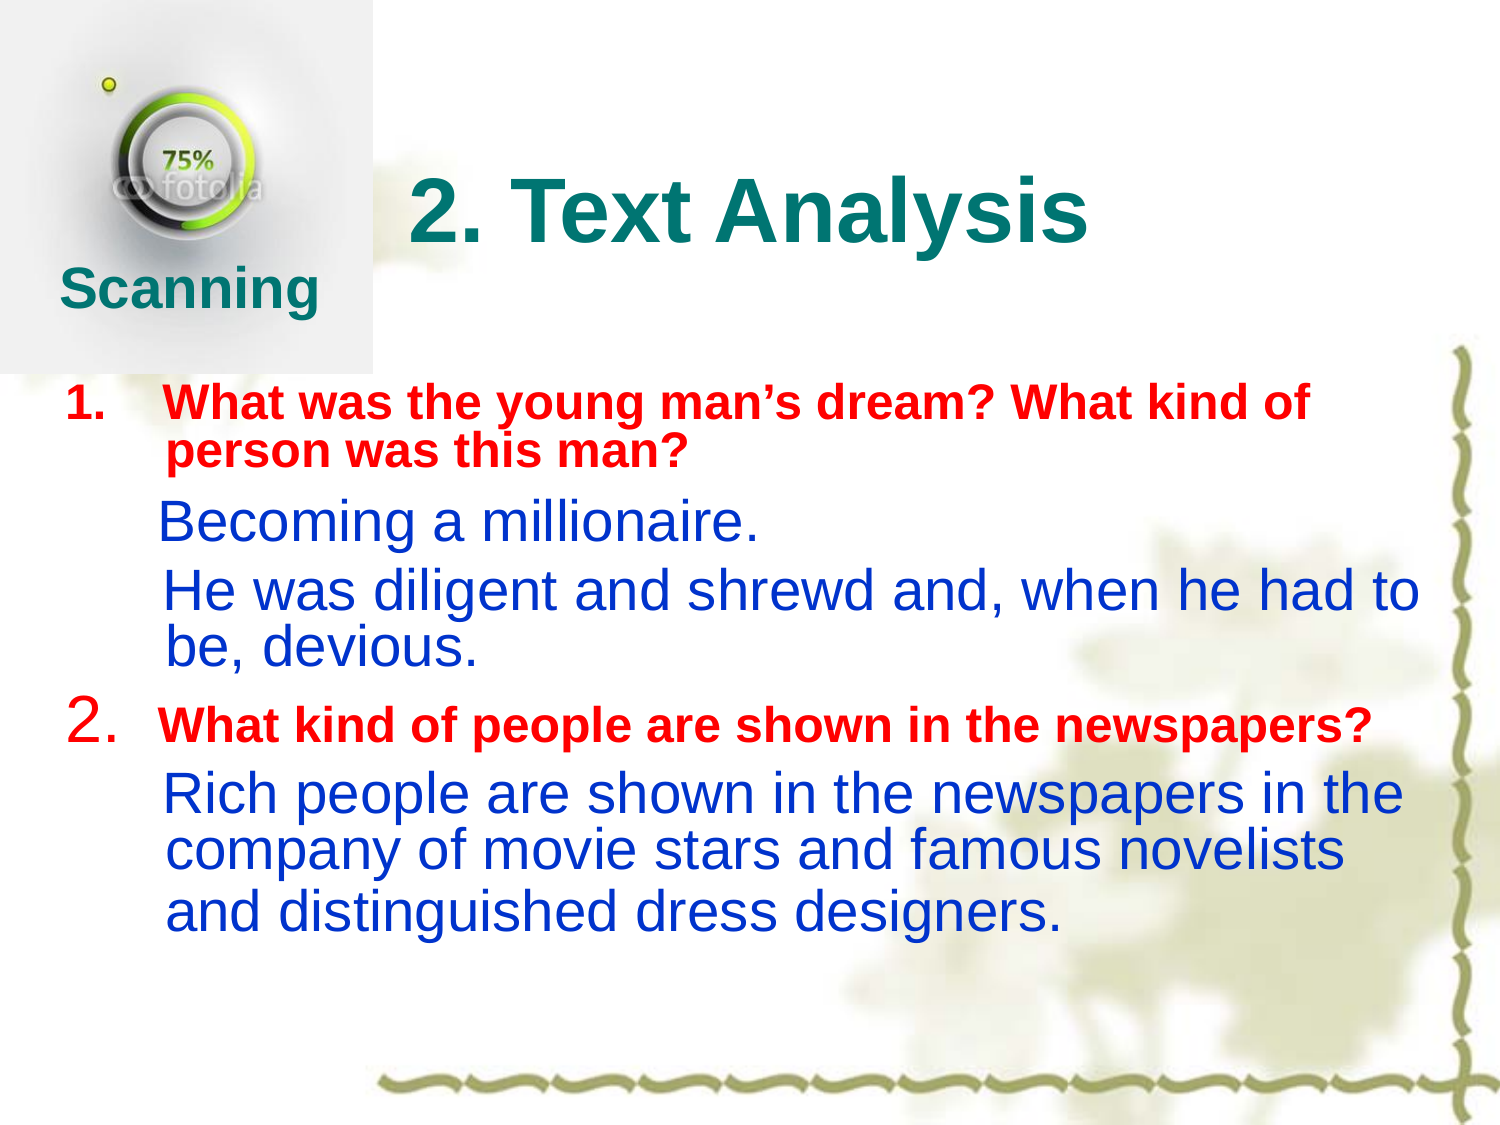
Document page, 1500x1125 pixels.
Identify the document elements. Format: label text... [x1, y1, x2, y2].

picture [0, 0, 1500, 1125]
title 2. Text Analysis [376, 112, 1451, 301]
list 1. What was the young man’s dream? What kind of person was this man? Becoming a millionaire. He was diligent and shrewd and, when he had to be, devious. 2. What kind of people are shown in the newspapers? Rich people are shown in the newspapers in the company of movie stars and famous novelists and distinguished dress designers. [49, 373, 1452, 963]
